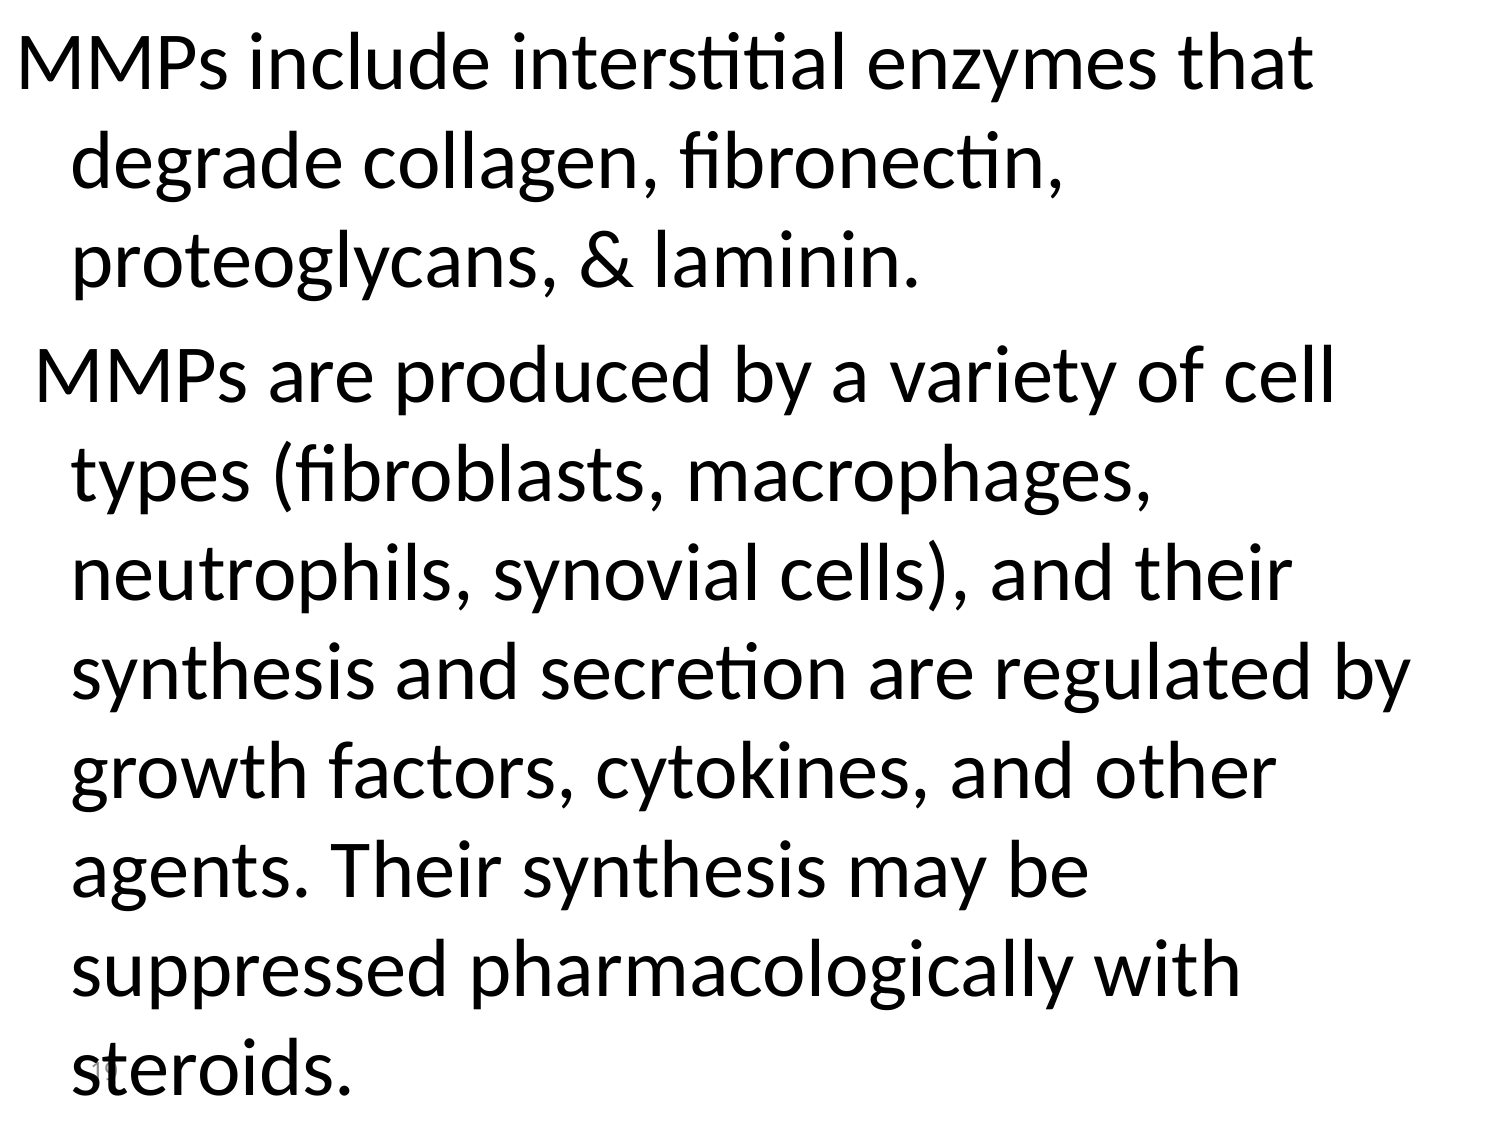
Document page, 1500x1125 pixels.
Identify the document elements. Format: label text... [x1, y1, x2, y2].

list MMPs include interstitial enzymes that degrade collagen, fibronectin, proteoglycans, & laminin. MMPs are produced by a variety of cell types (fibroblasts, macrophages, neutrophils, synovial cells), and their synthesis and secretion are regulated by growth factors, cytokines, and other agents. Their synthesis may be suppressed pharmacologically with steroids. [0, 0, 1500, 1125]
slide_number 19 [75, 1042, 425, 1103]
